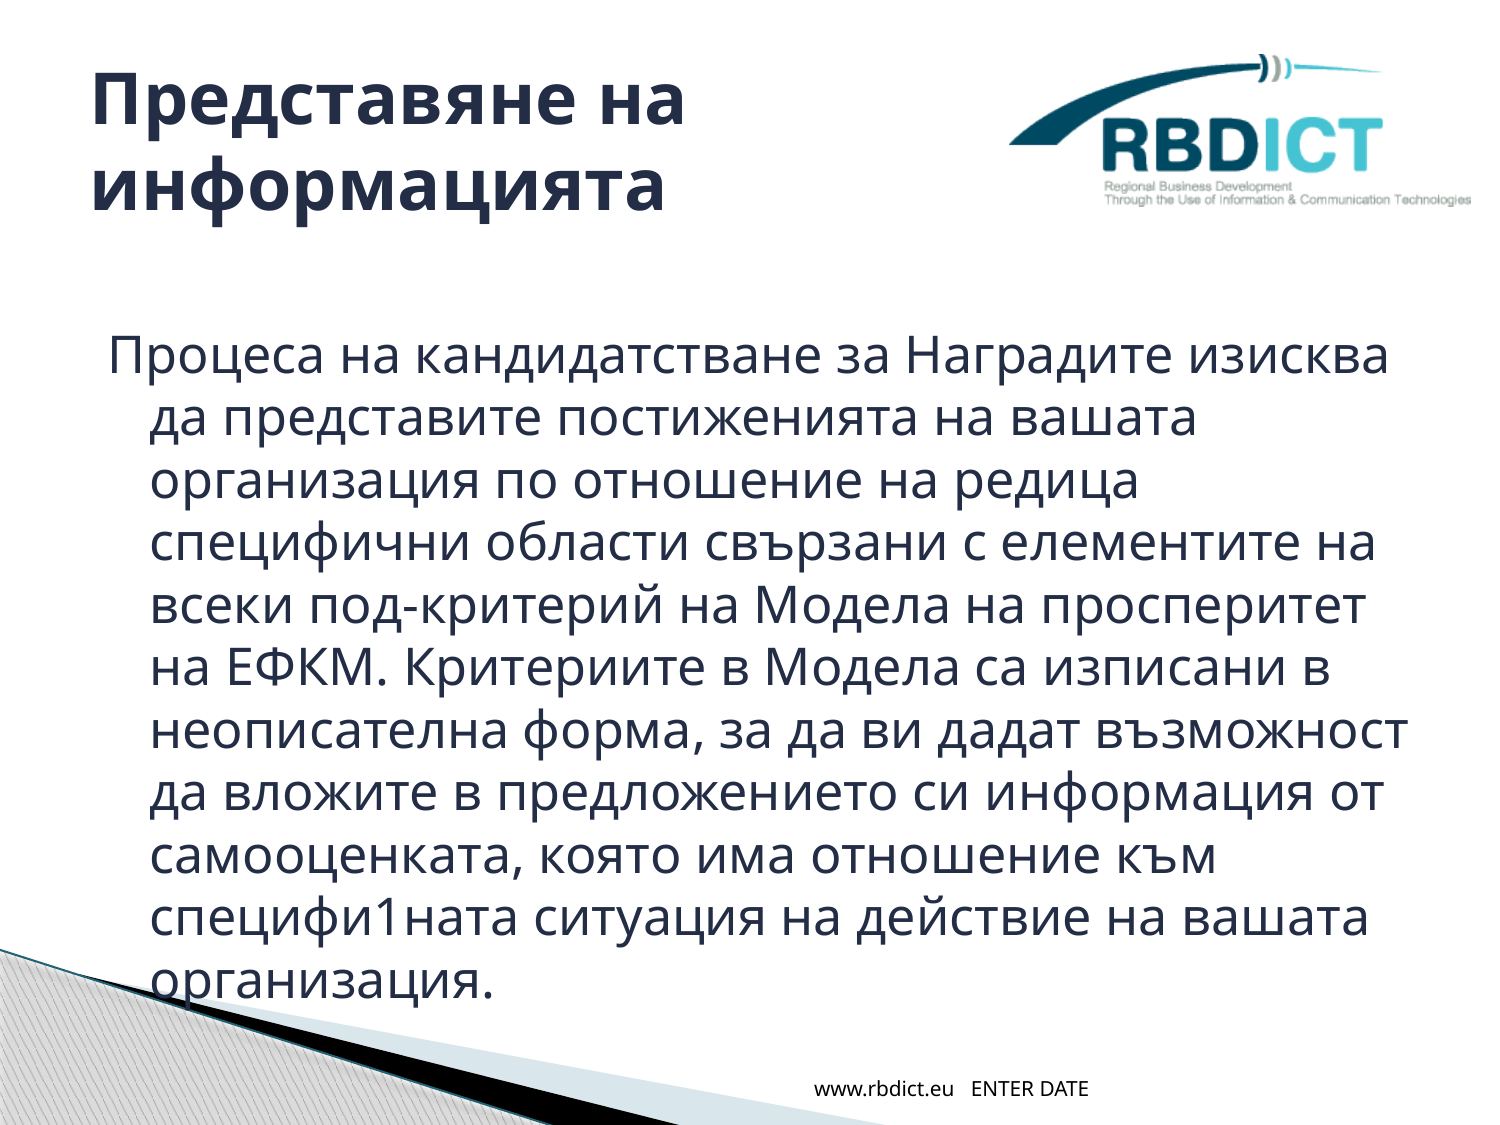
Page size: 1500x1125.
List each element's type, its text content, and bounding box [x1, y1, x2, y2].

title Представяне на информацията [75, 45, 1425, 233]
footer www.rbdict.eu ENTER DATE [718, 1051, 1105, 1112]
picture [1425, 54, 1471, 207]
list Процеса на кандидатстване за Наградите изисква да представите постиженията на вашата организация по отношение на редица специфични области свързани с елементите на всеки под-критерий на Модела на просперитет на ЕФКМ. Критериите в Модела са изписани в неописателна форма, за да ви дадат възможност да вложите в предложението си информация от самооценката, която има отношение към специфи1ната ситуация на действие на вашата организация. [74, 242, 1426, 986]
